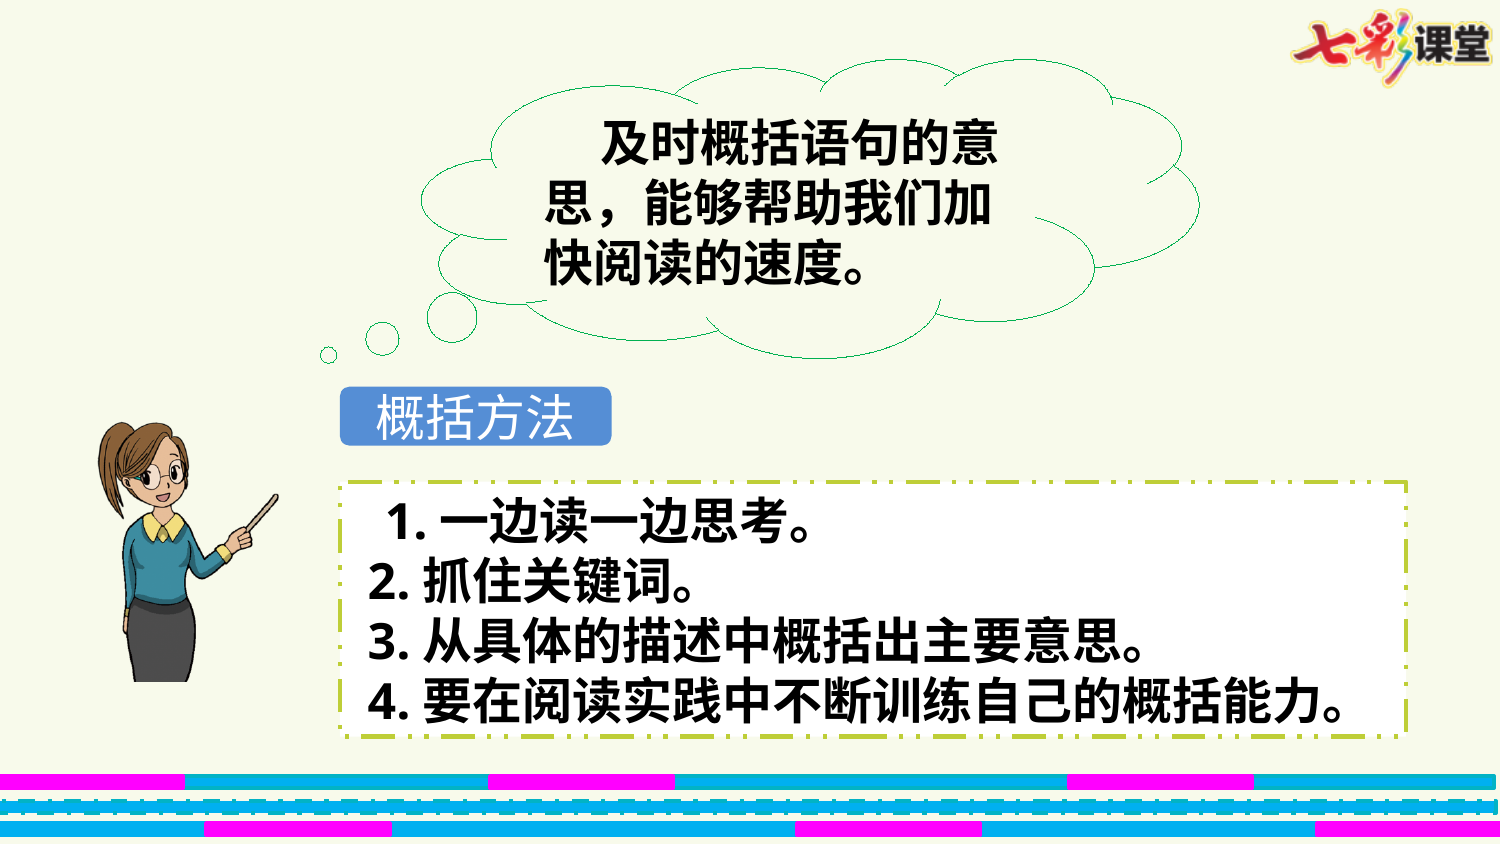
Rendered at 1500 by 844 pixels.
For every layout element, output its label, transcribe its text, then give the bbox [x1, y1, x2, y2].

text_box 1.一边读一边思考。 2.抓住关键词。 3.从具体的描述中概括出主要意思。 4.要在阅读实践中不断训练自己的概括能力。 [338, 480, 1408, 739]
text_box 及时概括语句的意思，能够帮助我们加快阅读的速度。 [421, 59, 1200, 359]
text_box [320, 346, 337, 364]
text_box 概括方法 [337, 384, 614, 448]
picture [1289, 8, 1495, 89]
picture [96, 421, 279, 682]
text_box 及时概括语句的意思，能够帮助我们加快阅读的速度。 [365, 322, 400, 356]
